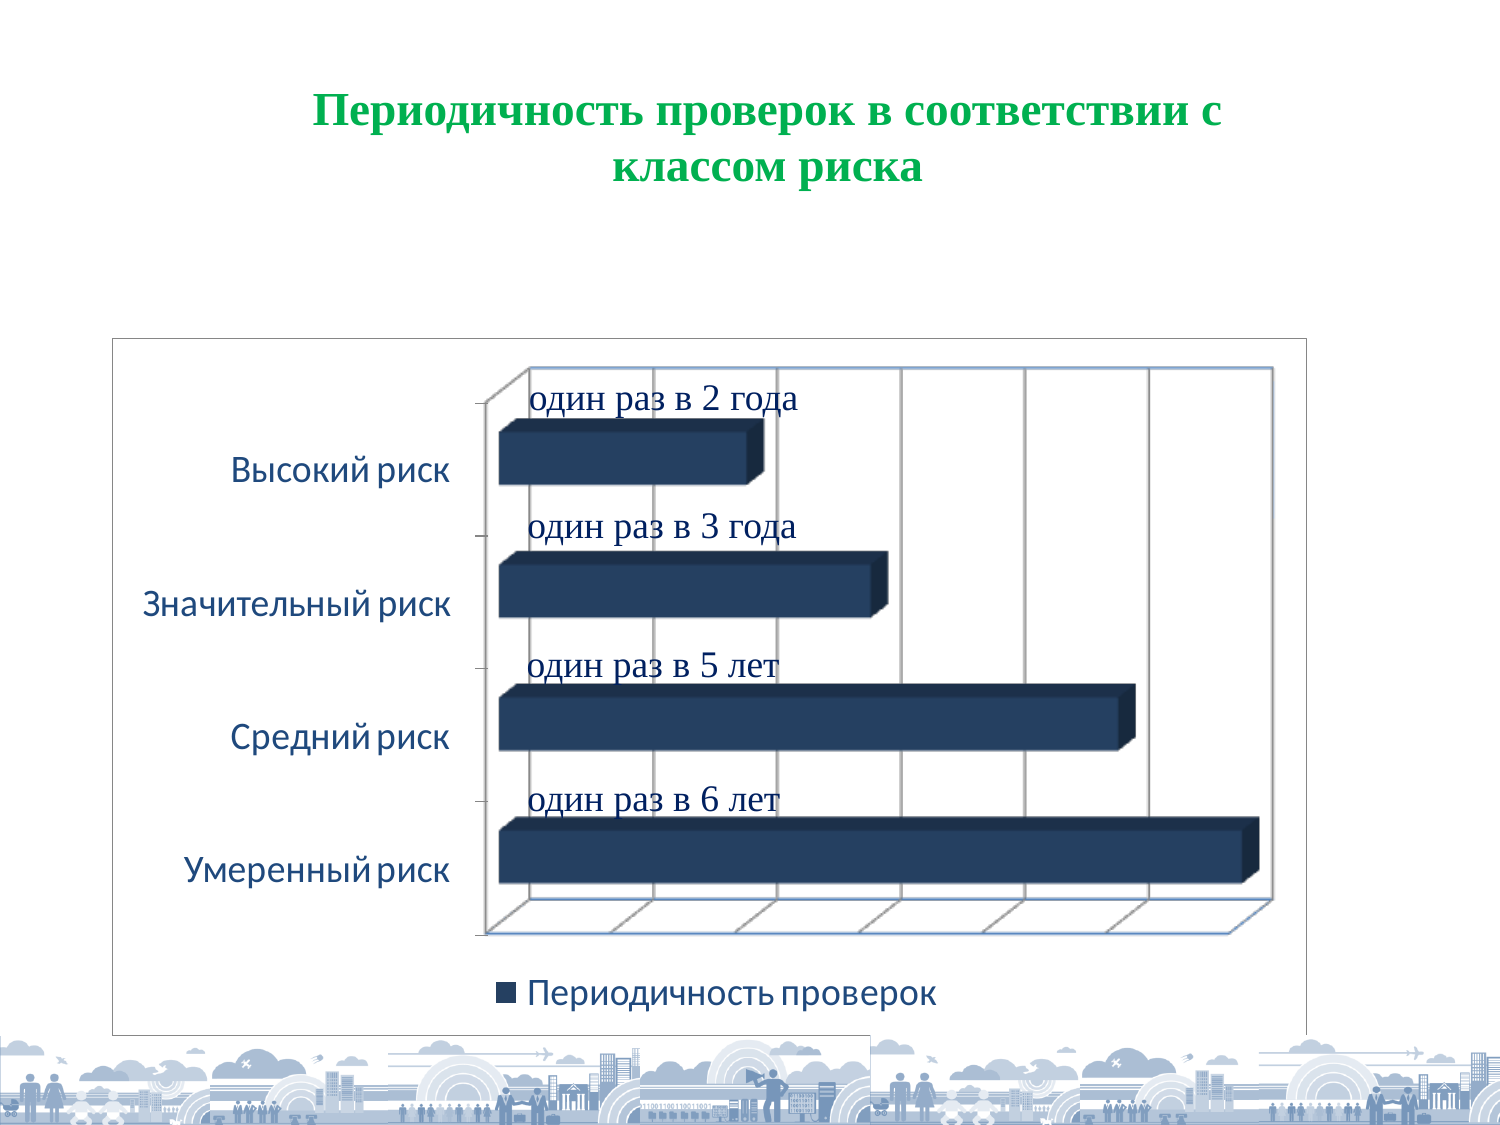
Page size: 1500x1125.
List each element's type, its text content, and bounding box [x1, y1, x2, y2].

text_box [0, 1035, 1500, 1125]
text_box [103, 329, 1314, 1034]
title Периодичность проверок в соответствии с классом риска [218, 70, 1317, 200]
